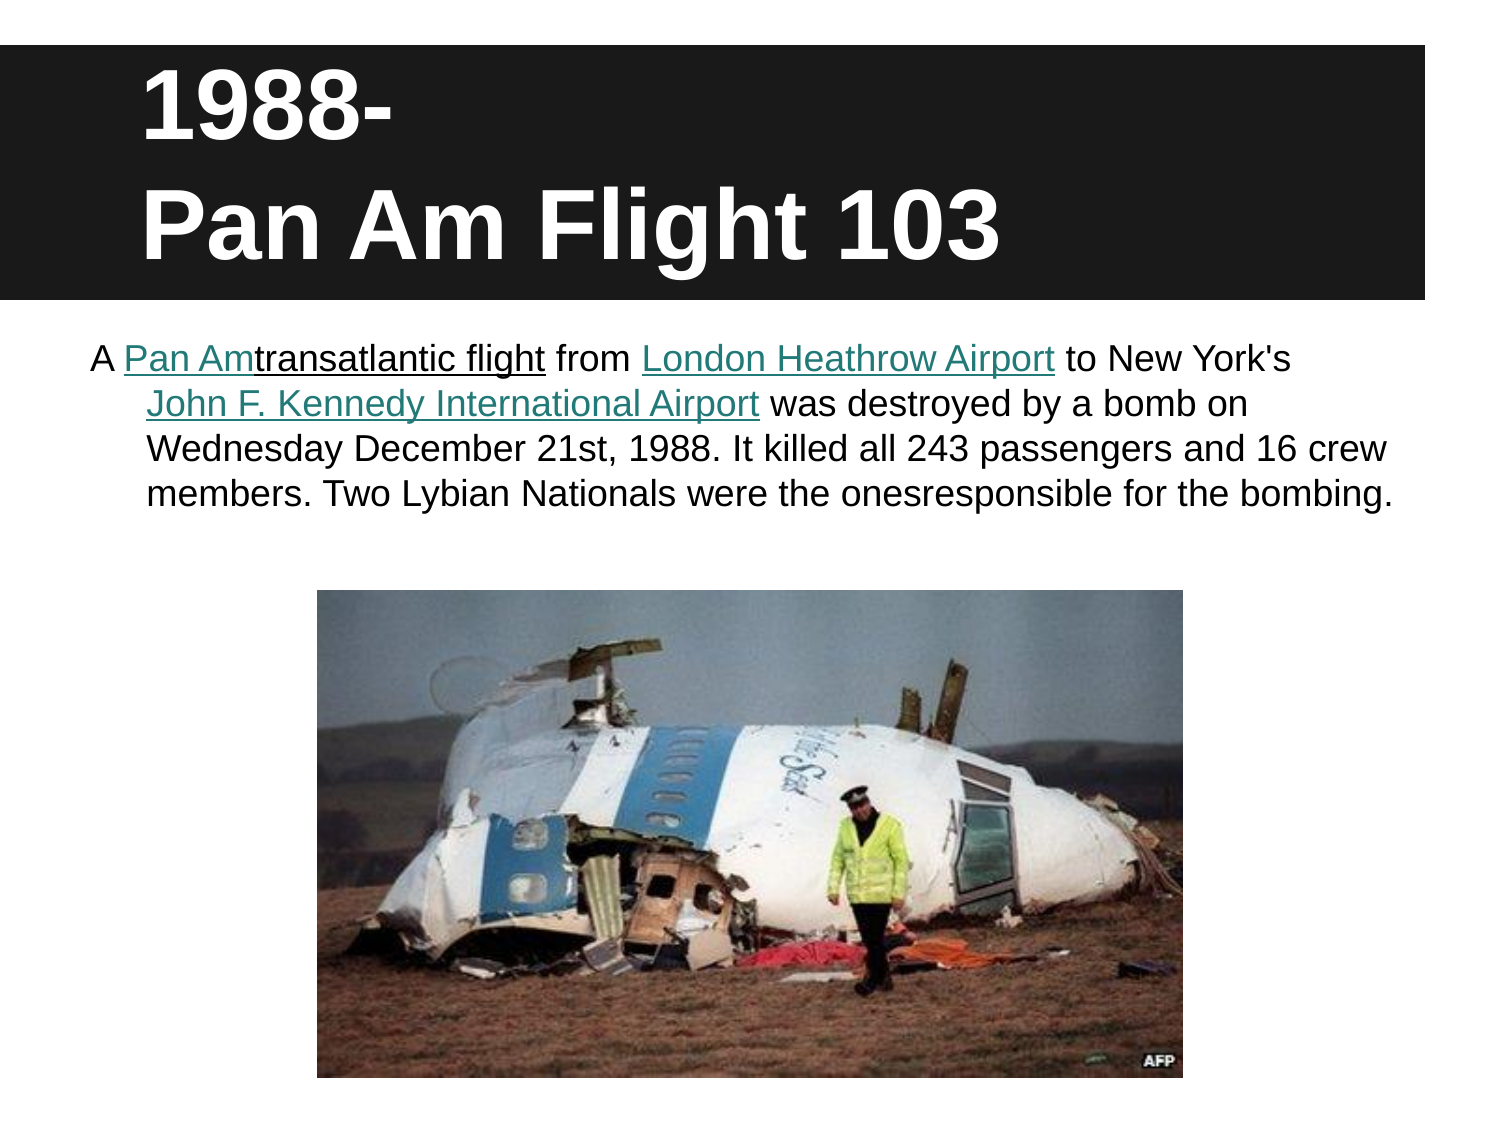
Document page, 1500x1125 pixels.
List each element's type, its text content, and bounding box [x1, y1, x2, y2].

text_box [317, 590, 1183, 1078]
title 1988- Pan Am Flight 103 [75, 45, 1425, 295]
list A Pan Amtransatlantic flight from London Heathrow Airport to New York's John F. Kennedy International Airport was destroyed by a bomb on Wednesday December 21st, 1988. It killed all 243 passengers and 16 crew members. Two Lybian Nationals were the onesresponsible for the bombing. [75, 319, 1425, 1078]
